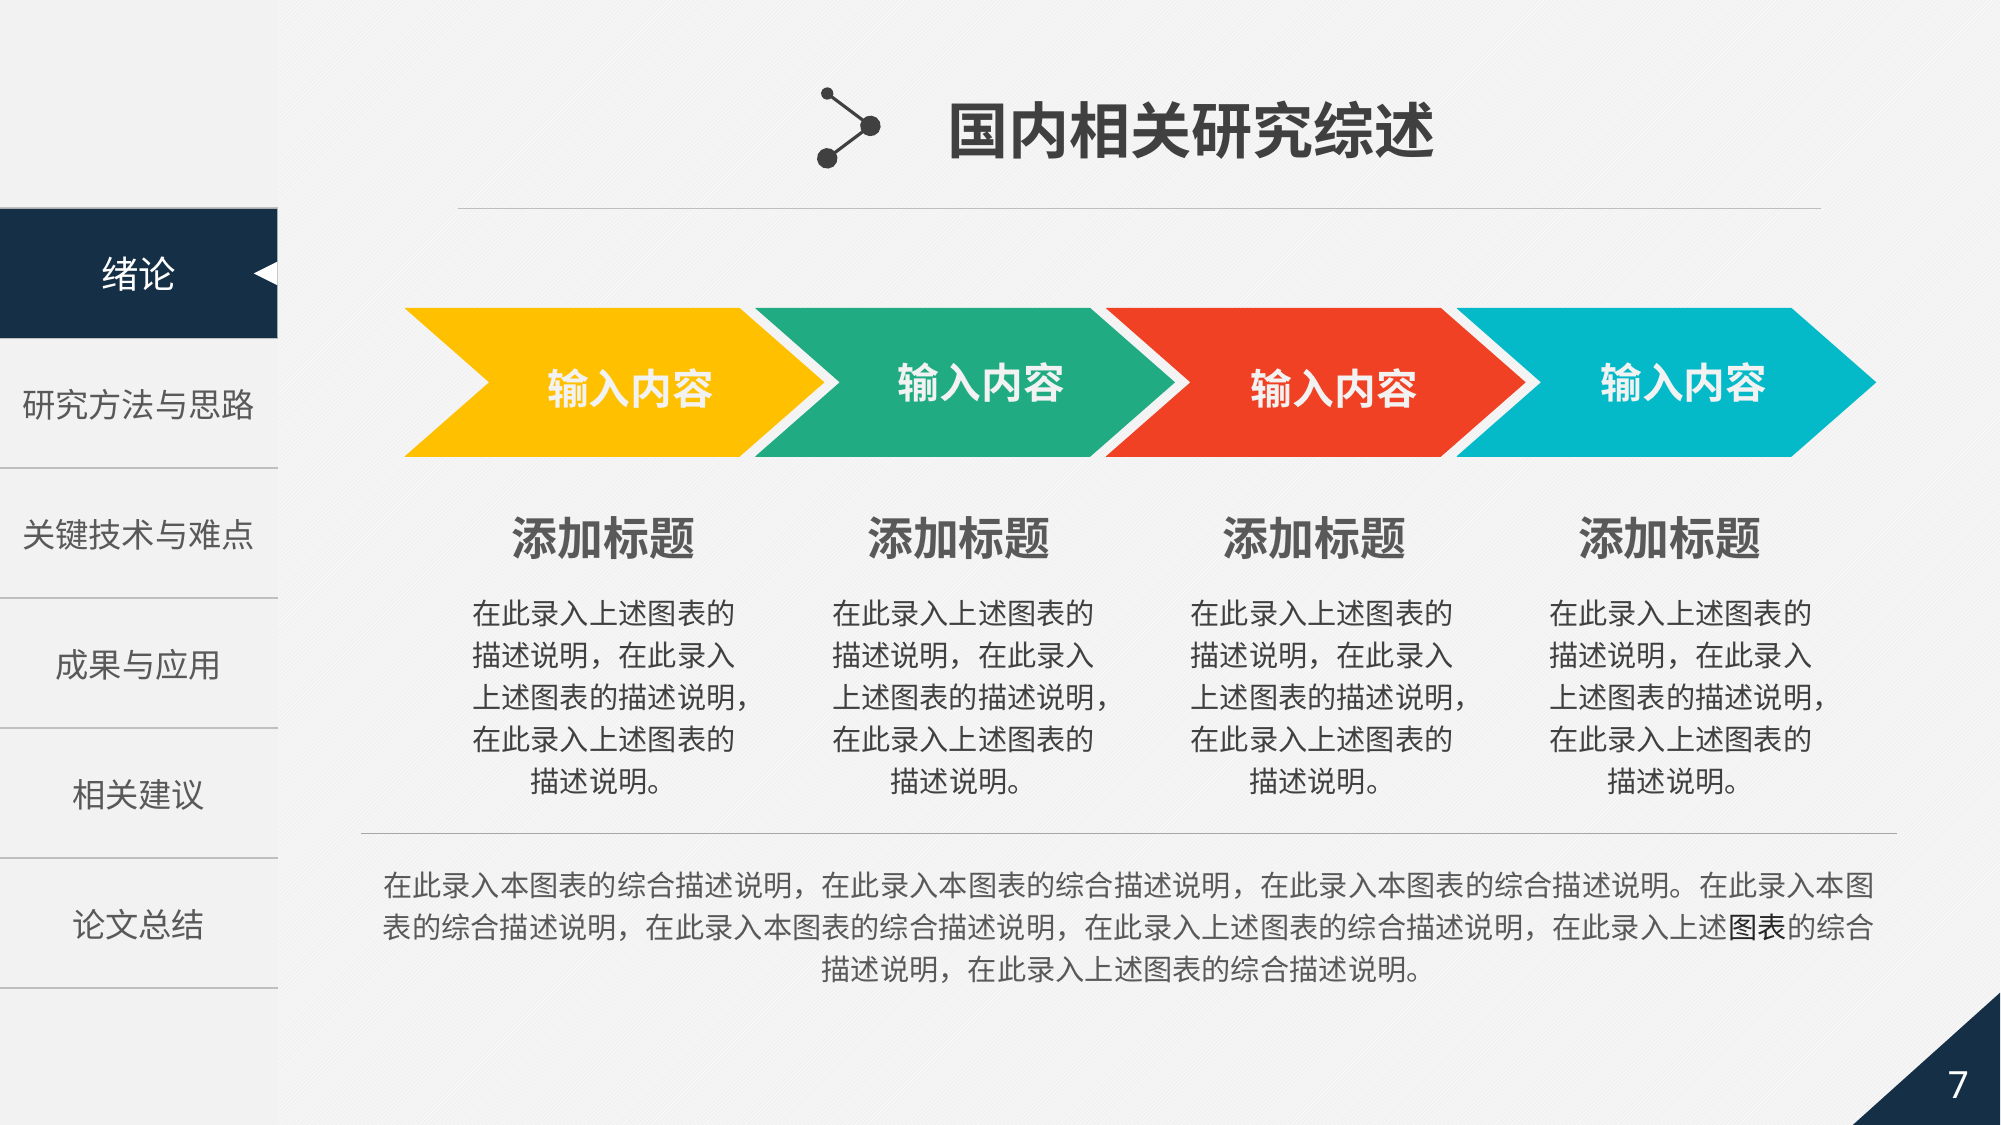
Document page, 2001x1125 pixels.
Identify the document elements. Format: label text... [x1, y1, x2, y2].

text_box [825, 307, 1106, 457]
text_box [1106, 307, 1526, 457]
text_box 添加标题 [852, 502, 1066, 573]
text_box 在此录入上述图表的描述说明，在此录入上述图表的描述说明，在此录入上述图表的描述说明。 [809, 580, 1118, 806]
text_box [827, 93, 871, 159]
text_box 添加标题 [1563, 502, 1777, 573]
text_box 添加标题 [496, 502, 710, 573]
text_box 在此录入上述图表的描述说明，在此录入上述图表的描述说明，在此录入上述图表的描述说明。 [1167, 580, 1478, 806]
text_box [1526, 307, 1877, 457]
text_box 在此录入上述图表的描述说明，在此录入上述图表的描述说明，在此录入上述图表的描述说明。 [447, 580, 761, 806]
text_box 在此录入上述图表的描述说明，在此录入上述图表的描述说明，在此录入上述图表的描述说明。 [1527, 580, 1835, 806]
text_box 添加标题 [1207, 502, 1421, 573]
text_box 国内相关研究综述 [932, 84, 1451, 173]
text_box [404, 307, 825, 457]
text_box 在此录入本图表的综合描述说明，在此录入本图表的综合描述说明，在此录入本图表的综合描述说明。在此录入本图表的综合描述说明，在此录入本图表的综合描述说明，在此录入上述图表的综合描述说明，在此录入上述图表的综合描述说明，在此录入上述图表的综合描述说明。 [359, 853, 1899, 995]
